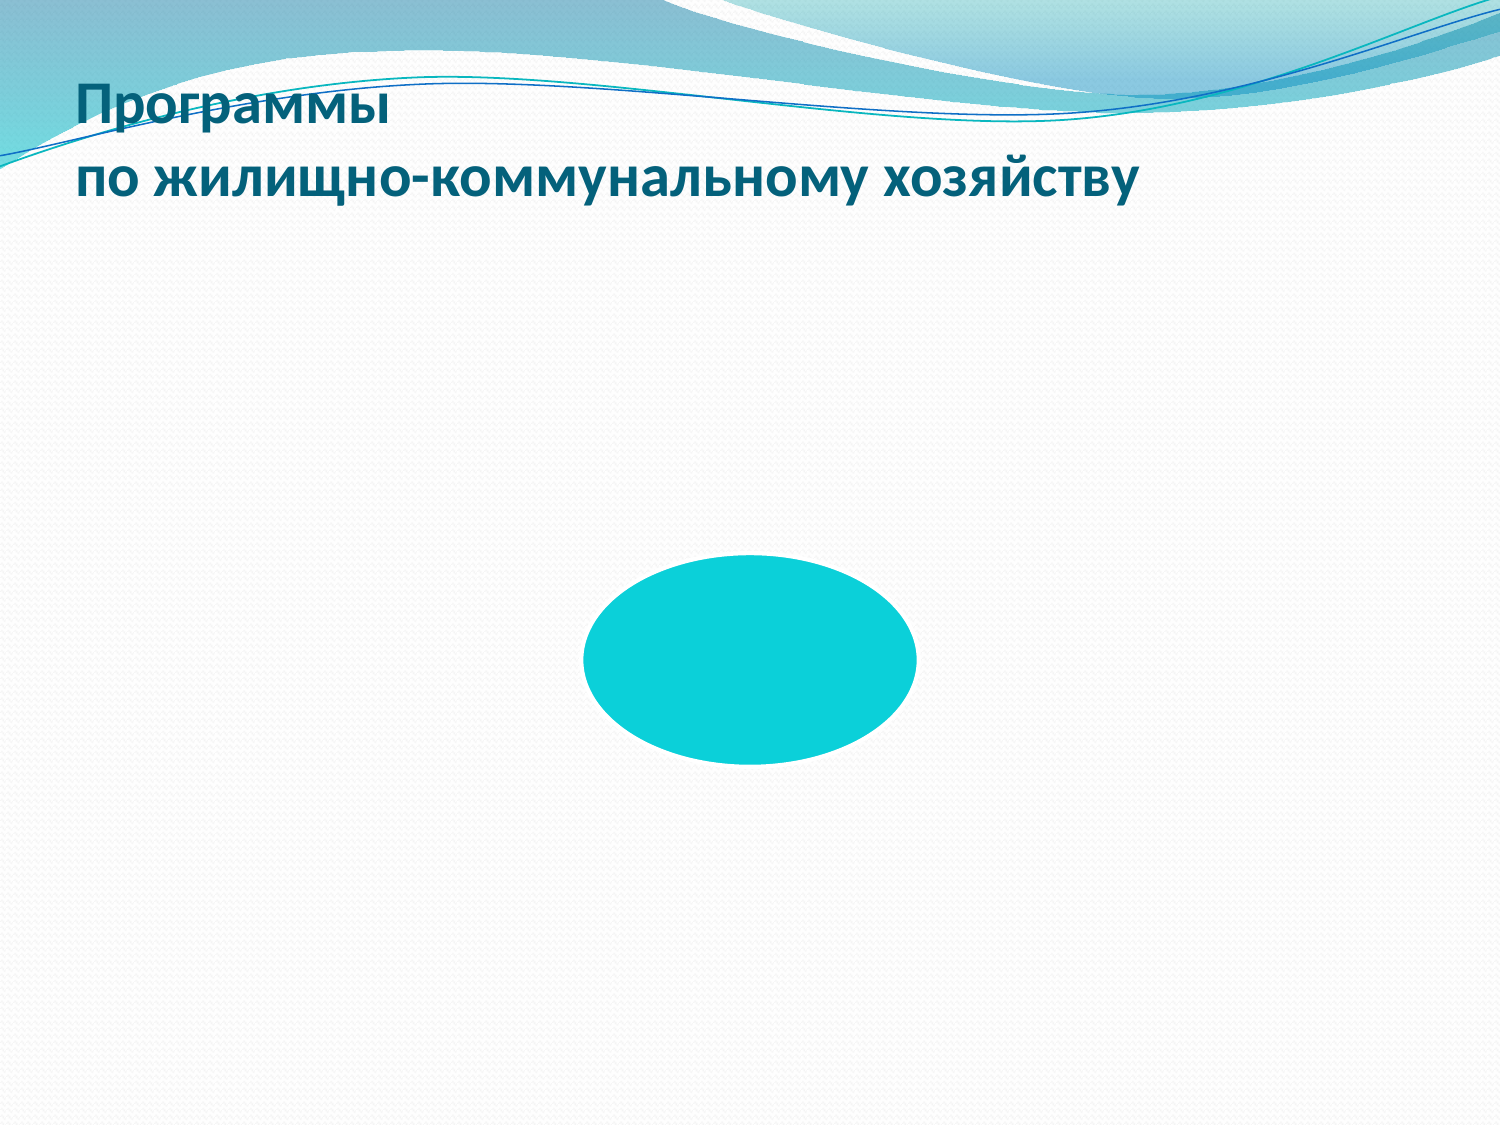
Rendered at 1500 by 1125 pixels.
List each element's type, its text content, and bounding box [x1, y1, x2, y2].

title Программы по жилищно-коммунальному хозяйству [75, 54, 1425, 209]
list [74, 232, 1426, 1088]
